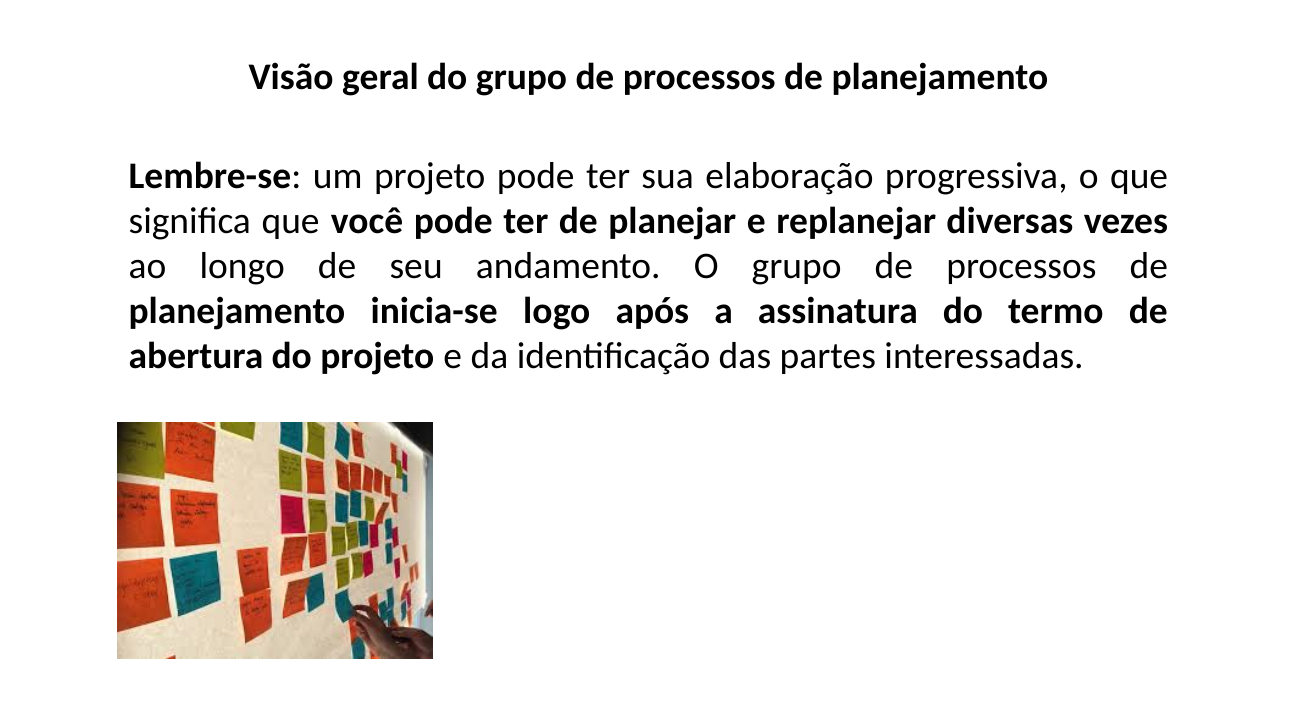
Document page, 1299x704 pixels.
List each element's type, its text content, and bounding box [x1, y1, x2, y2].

text_box Visão geral do grupo de processos de planejamento [0, 44, 1299, 106]
picture [117, 422, 434, 659]
text_box Lembre-se: um projeto pode ter sua elaboração progressiva, o que significa que você pode ter de planejar e replanejar diversas vezes ao longo de seu andamento. O grupo de processos de planejamento inicia-se logo após a assinatura do termo de abertura do projeto e da identificação das partes interessadas. [117, 145, 1181, 559]
